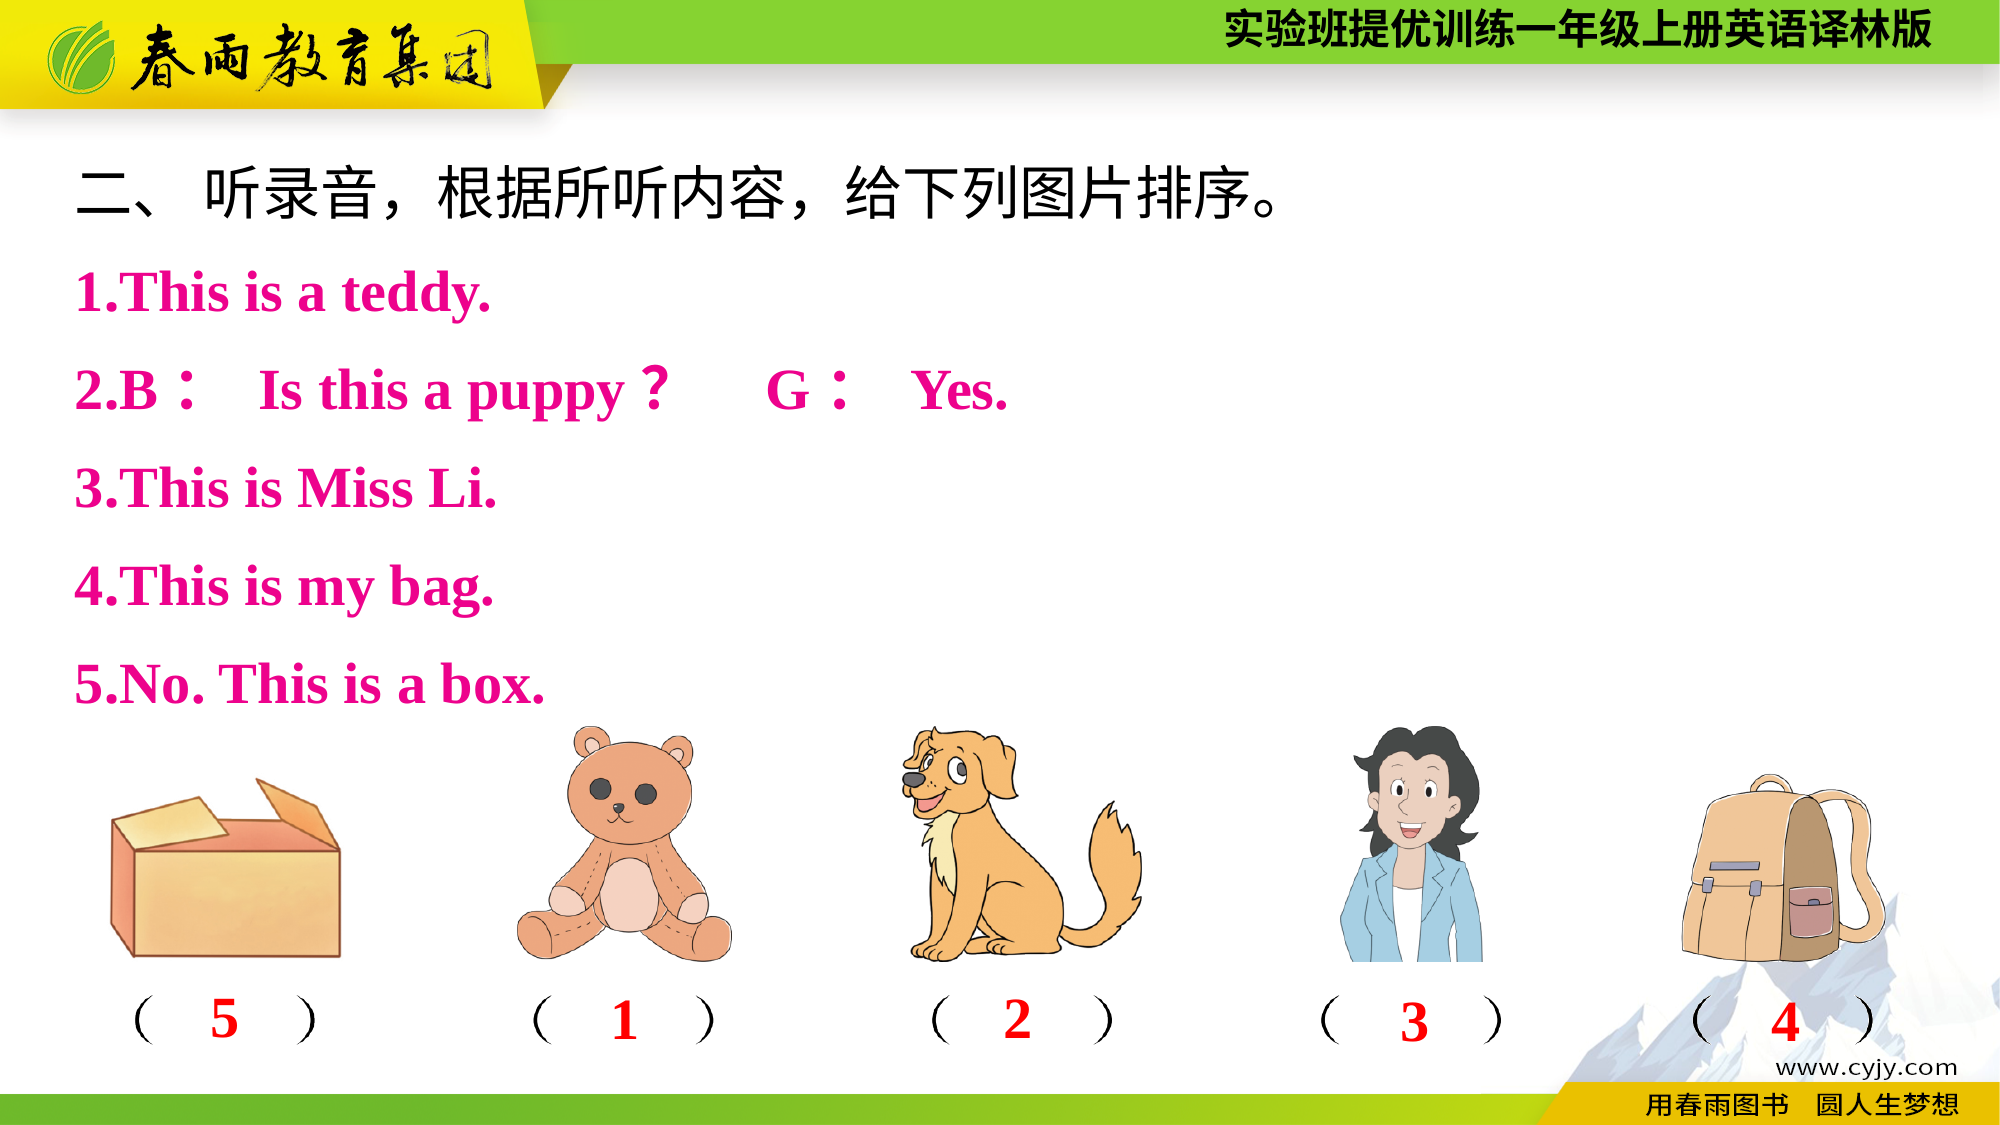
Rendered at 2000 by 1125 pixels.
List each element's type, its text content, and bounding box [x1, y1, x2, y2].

text_box 1.This is a teddy. 2.B： Is this a puppy？ G： Yes. 3.This is Miss Li. 4.This is my bag. 5.No. This is a box. [59, 217, 1944, 723]
picture [0, 0, 2000, 1125]
list 二、 听录音，根据所听内容，给下列图片排序。 [59, 113, 1944, 217]
